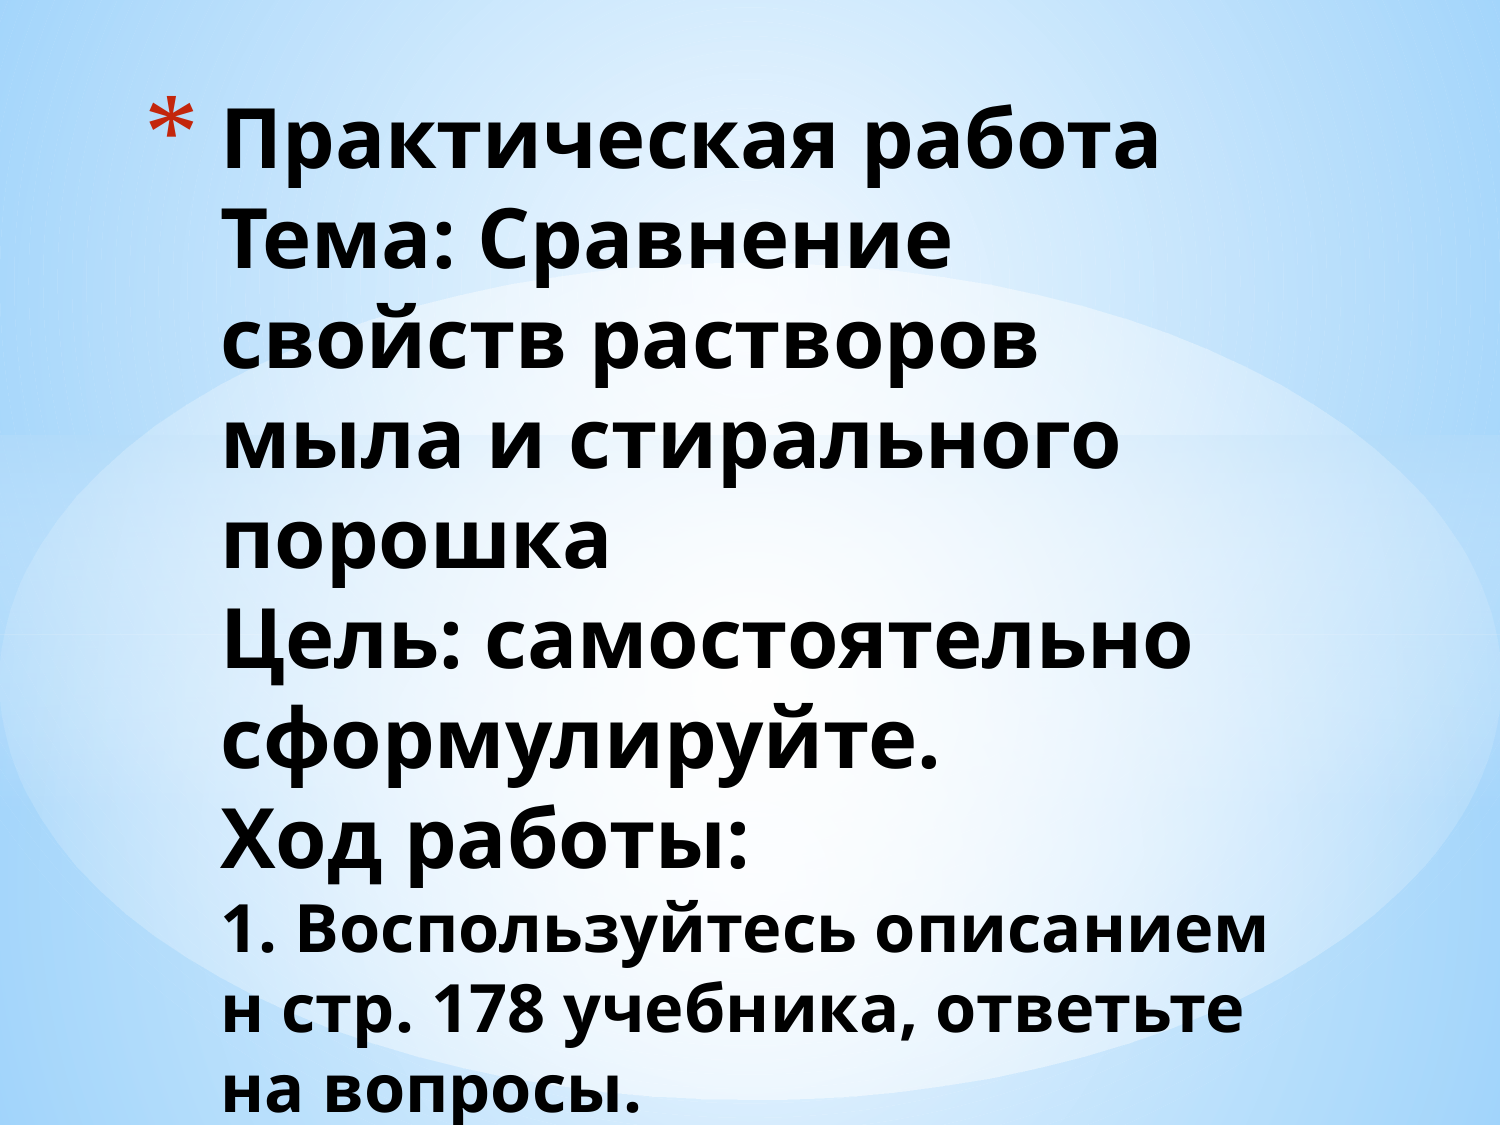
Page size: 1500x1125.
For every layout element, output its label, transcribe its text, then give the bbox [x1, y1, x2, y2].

title Практическая работа Тема: Сравнение свойств растворов мыла и стирального порошка Цель: самостоятельно сформулируйте. Ход работы: 1. Воспользуйтесь описанием н стр. 178 учебника, ответьте на вопросы. [100, 78, 1313, 1035]
